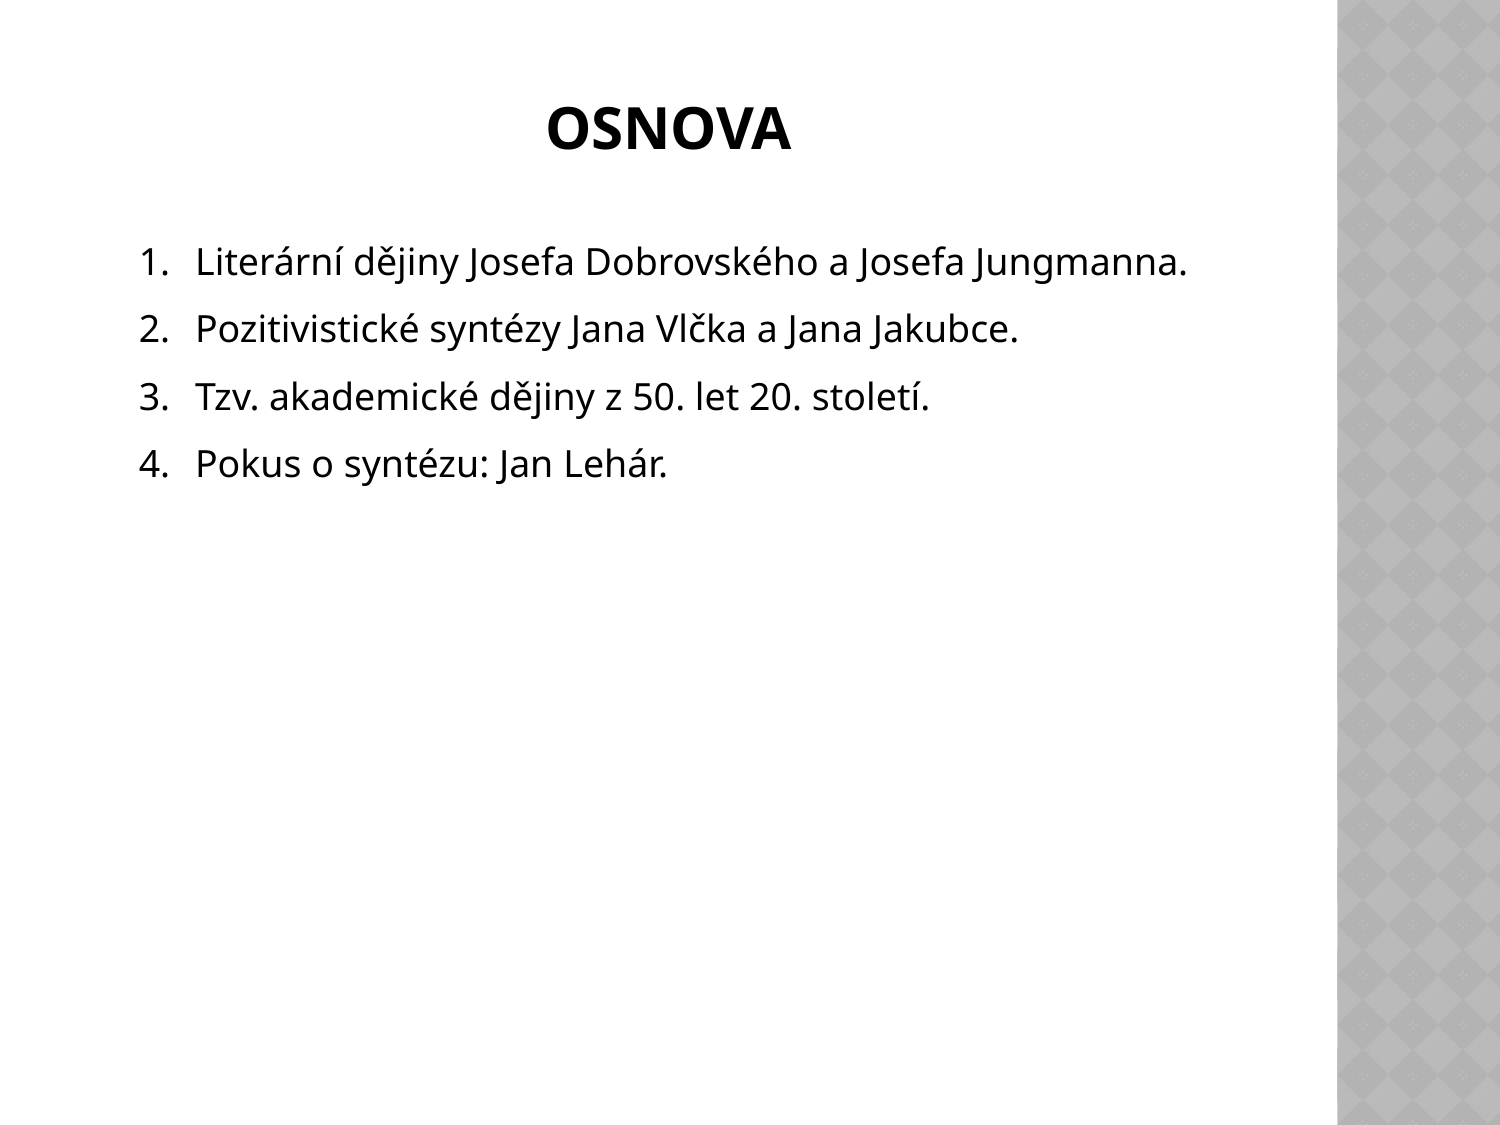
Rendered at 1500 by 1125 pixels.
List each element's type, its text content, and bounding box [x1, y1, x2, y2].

title Osnova [75, 52, 1263, 161]
text_box Literární dějiny Josefa Dobrovského a Josefa Jungmanna. Pozitivistické syntézy Jana Vlčka a Jana Jakubce. Tzv. akademické dějiny z 50. let 20. století. Pokus o syntézu: Jan Lehár. [123, 208, 1270, 493]
